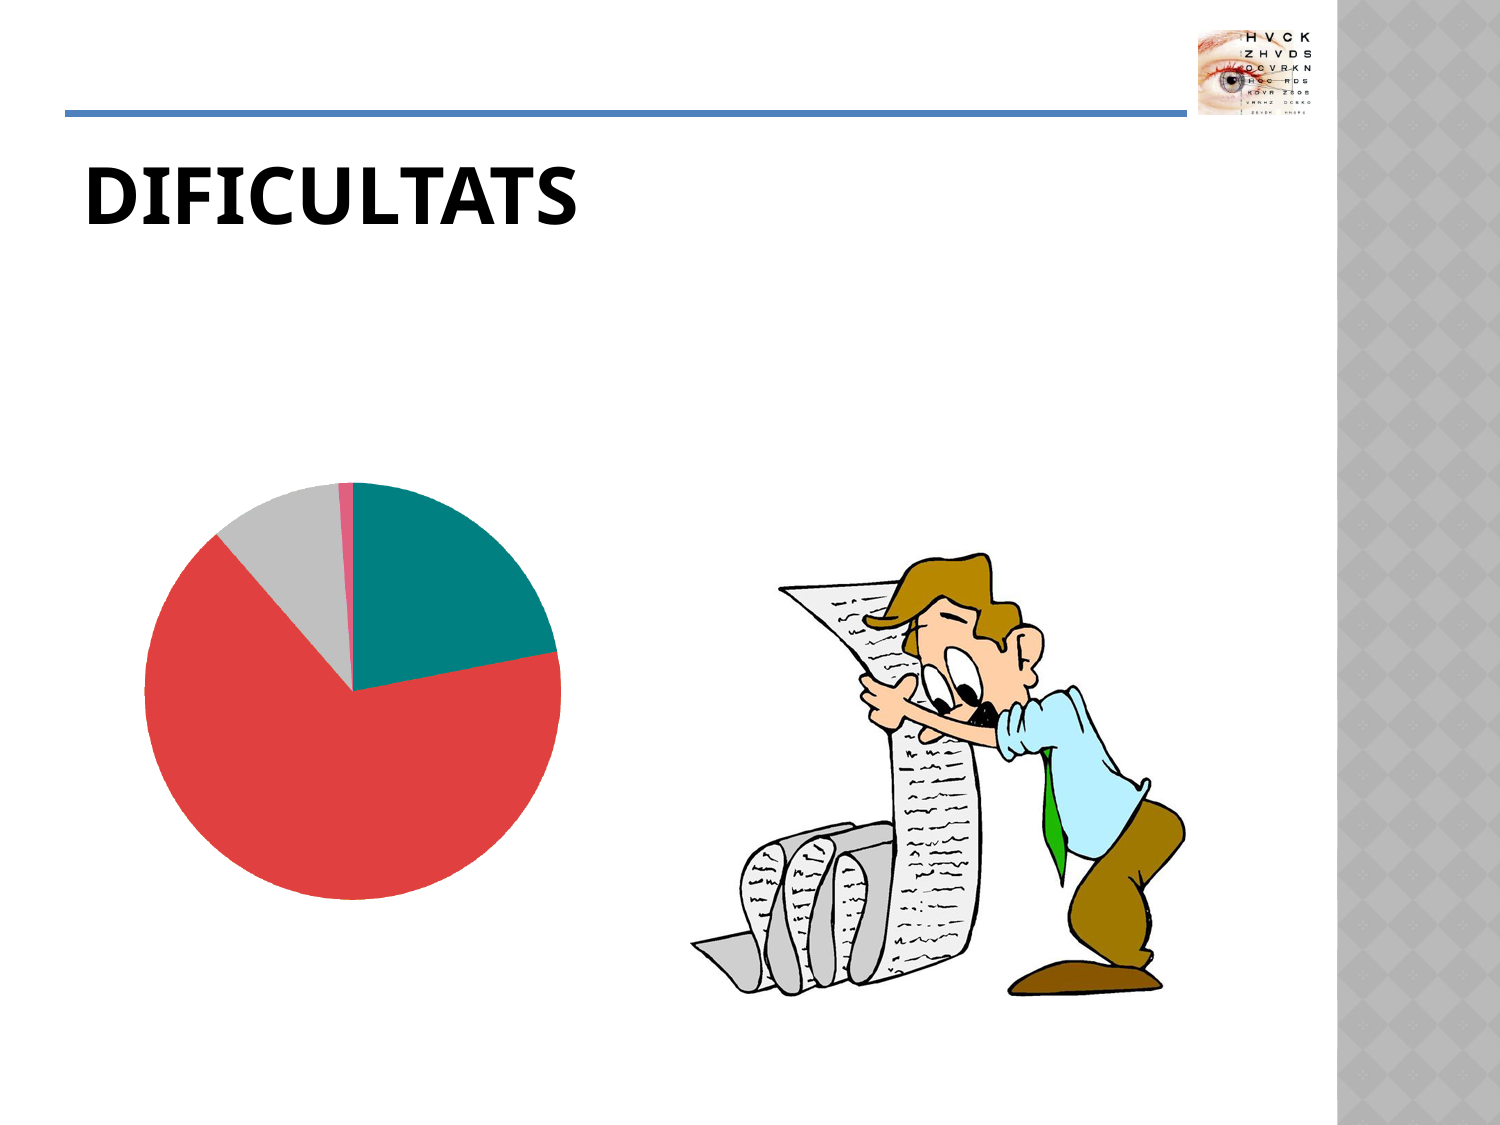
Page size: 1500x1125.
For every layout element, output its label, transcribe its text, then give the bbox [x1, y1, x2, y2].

picture [123, 467, 586, 926]
picture [1198, 30, 1311, 116]
picture [690, 550, 1187, 998]
title Dificultats [75, 52, 1263, 241]
